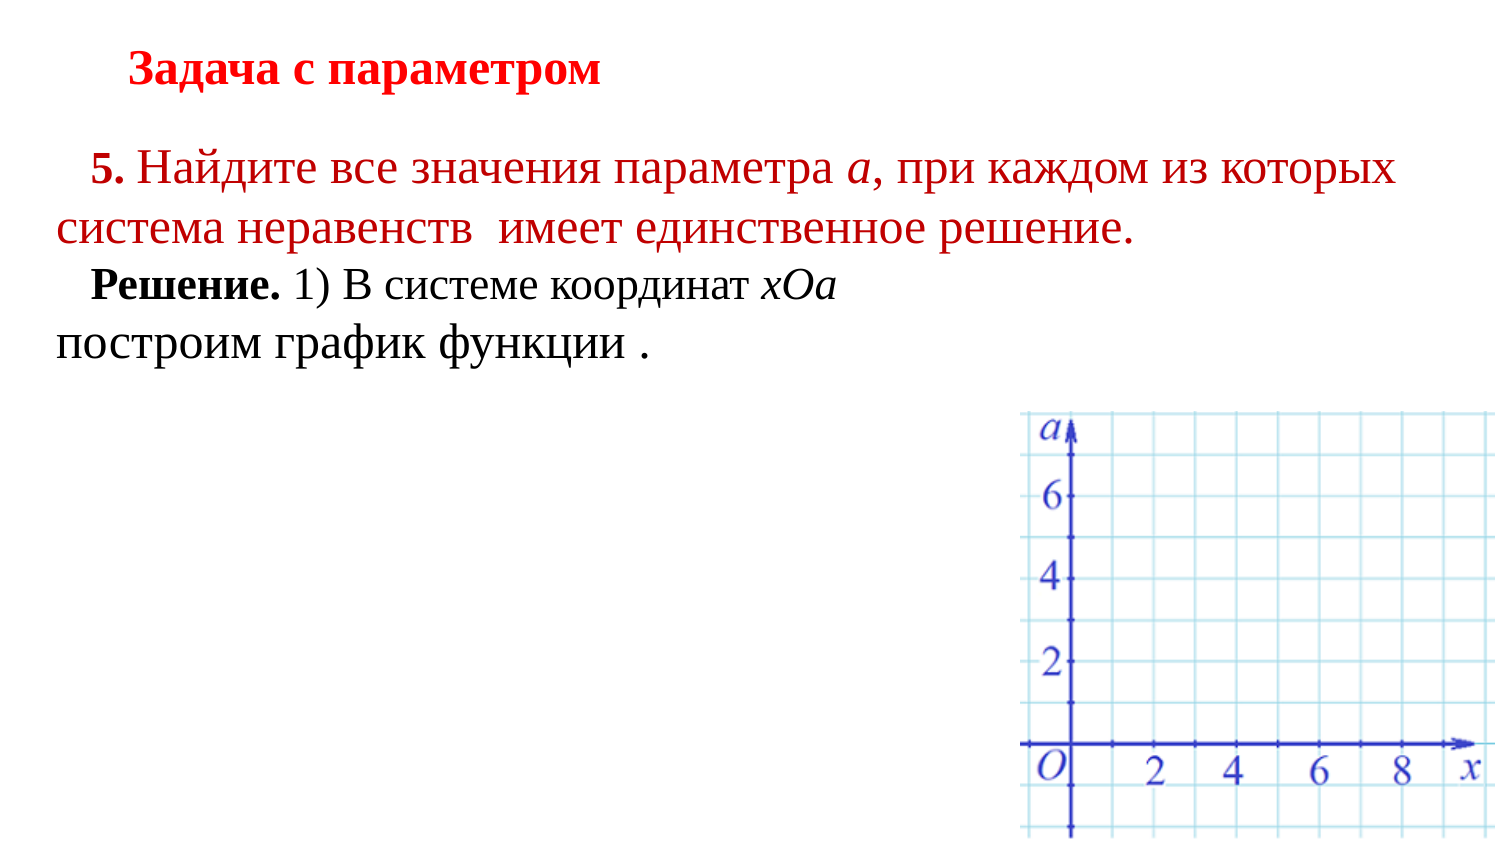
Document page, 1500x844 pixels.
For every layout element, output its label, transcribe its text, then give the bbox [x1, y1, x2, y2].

title Задача с параметром [112, 32, 1376, 103]
subtitle [41, 150, 1471, 800]
picture [1020, 411, 1495, 844]
